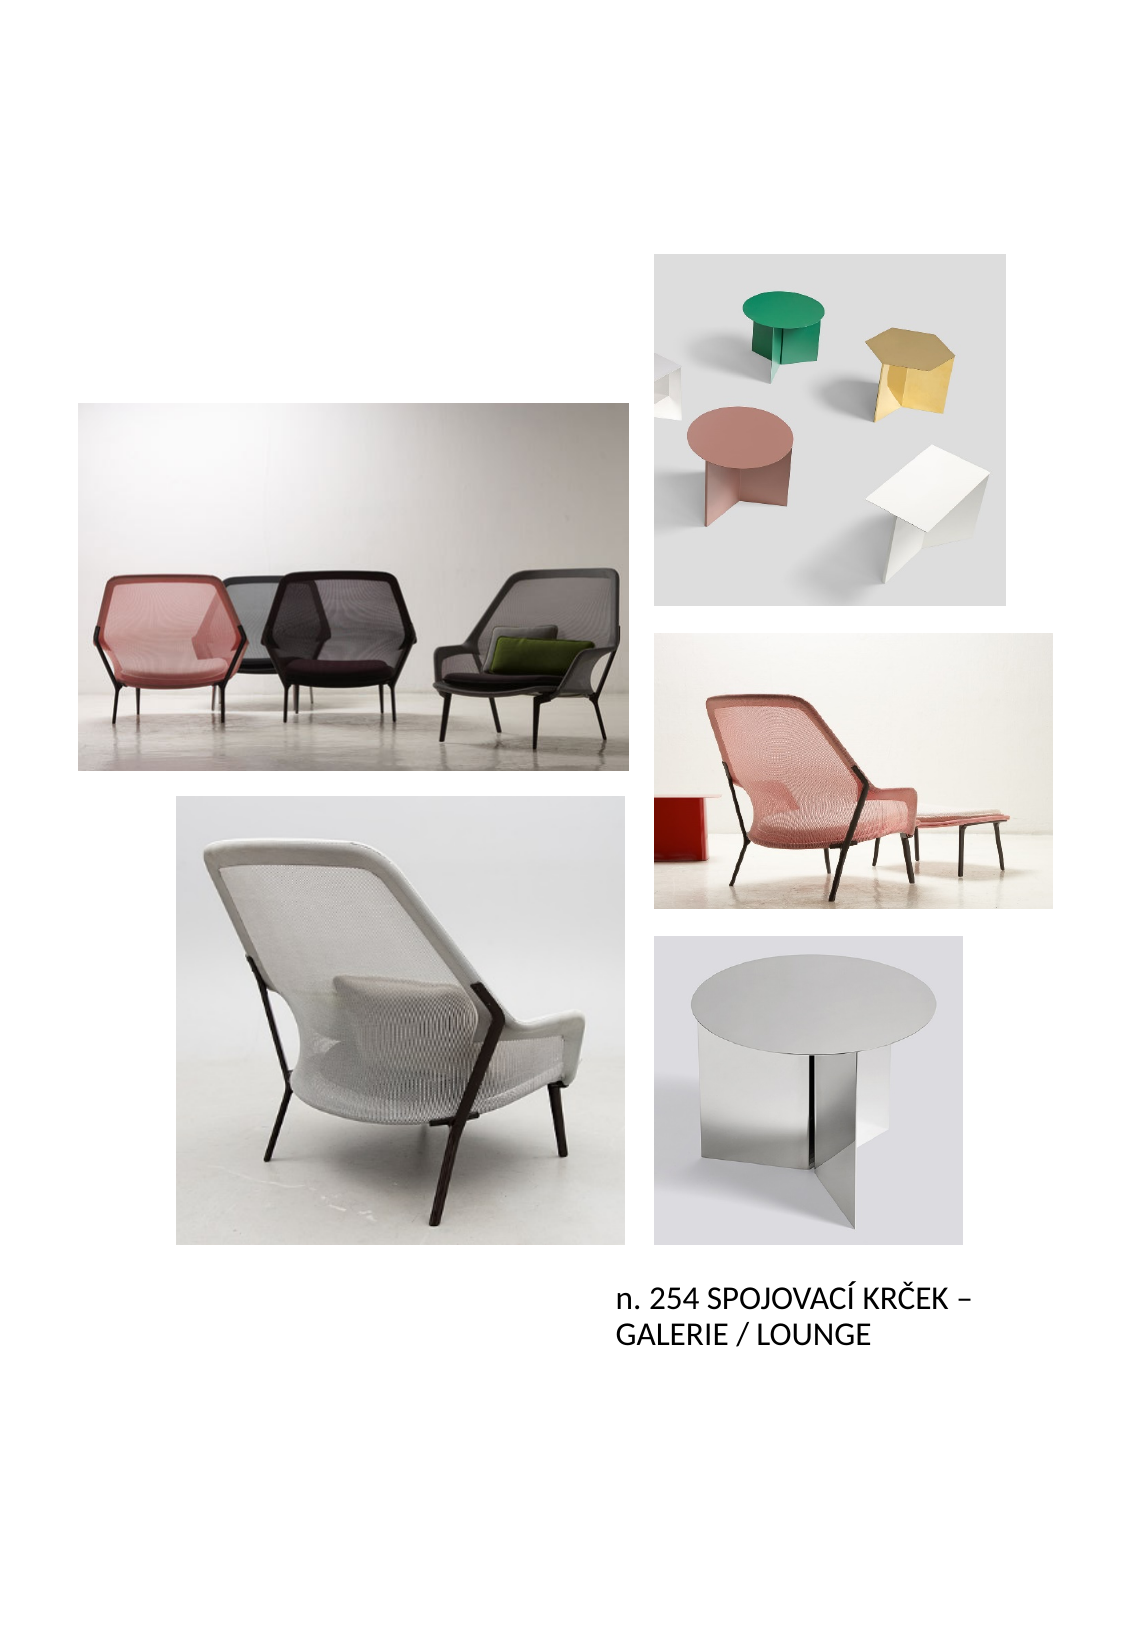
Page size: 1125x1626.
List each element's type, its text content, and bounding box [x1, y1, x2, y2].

picture [654, 254, 1006, 606]
picture [654, 936, 963, 1245]
picture [654, 633, 1053, 909]
picture [176, 796, 625, 1245]
picture [78, 403, 629, 771]
text_box n. 254 SPOJOVACÍ KRČEK – GALERIE / LOUNGE [600, 1273, 1096, 1371]
